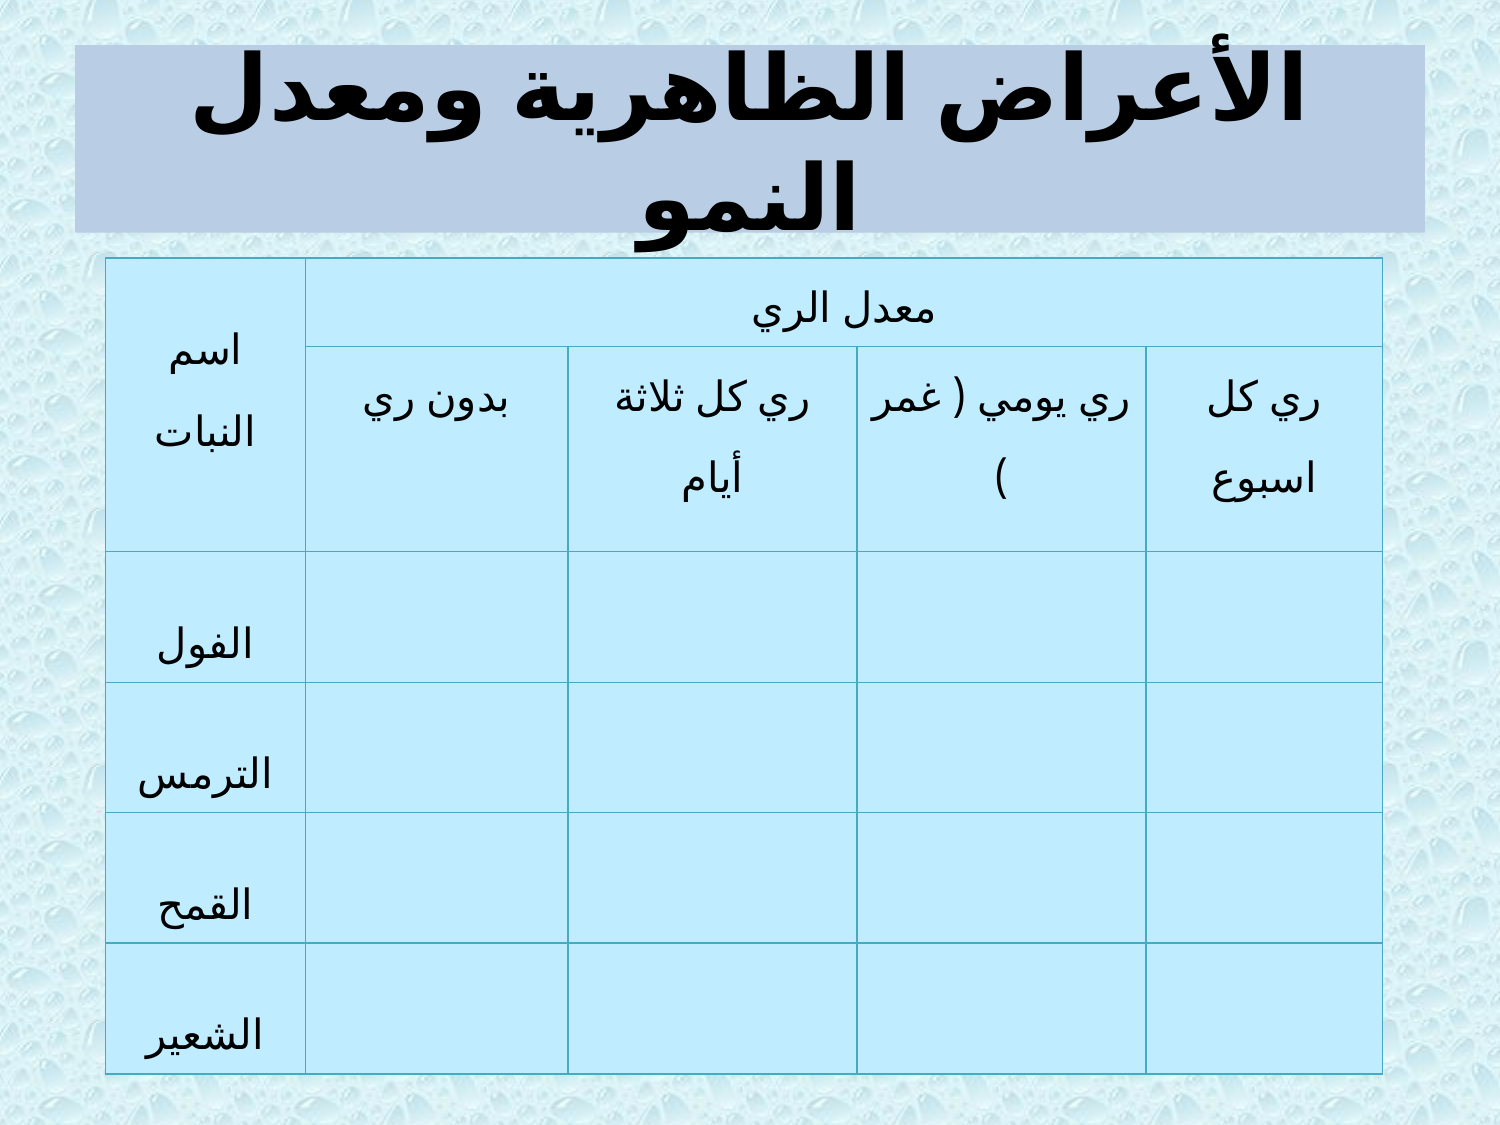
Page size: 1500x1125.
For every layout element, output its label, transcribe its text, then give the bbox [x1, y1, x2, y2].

table_cell ري كل اسبوع [1147, 347, 1382, 551]
table_cell [858, 552, 1145, 682]
table_cell [306, 813, 567, 942]
table_cell [569, 944, 856, 1073]
table_cell [1147, 552, 1382, 682]
table_cell [306, 944, 567, 1073]
table_cell ري يومي ( غمر ) [858, 347, 1145, 551]
table_cell [1147, 683, 1382, 812]
table_cell [569, 552, 856, 682]
table_cell [858, 813, 1145, 942]
table_cell [858, 944, 1145, 1073]
table_cell [1147, 944, 1382, 1073]
table_cell [306, 552, 567, 682]
title الأعراض الظاهرية ومعدل النمو [75, 45, 1425, 233]
table_cell القمح [106, 813, 305, 942]
table_cell الفول [106, 552, 305, 682]
table_cell الشعير [106, 944, 305, 1073]
table_cell [306, 683, 567, 812]
table_header اسم النبات [106, 259, 305, 551]
table_cell ري كل ثلاثة أيام [569, 347, 856, 551]
table_cell بدون ري [306, 347, 567, 551]
table_cell [569, 683, 856, 812]
table_cell [1147, 813, 1382, 942]
table_cell الترمس [106, 683, 305, 812]
table_cell [858, 683, 1145, 812]
table_cell [569, 813, 856, 942]
table_header معدل الري [306, 259, 1382, 346]
